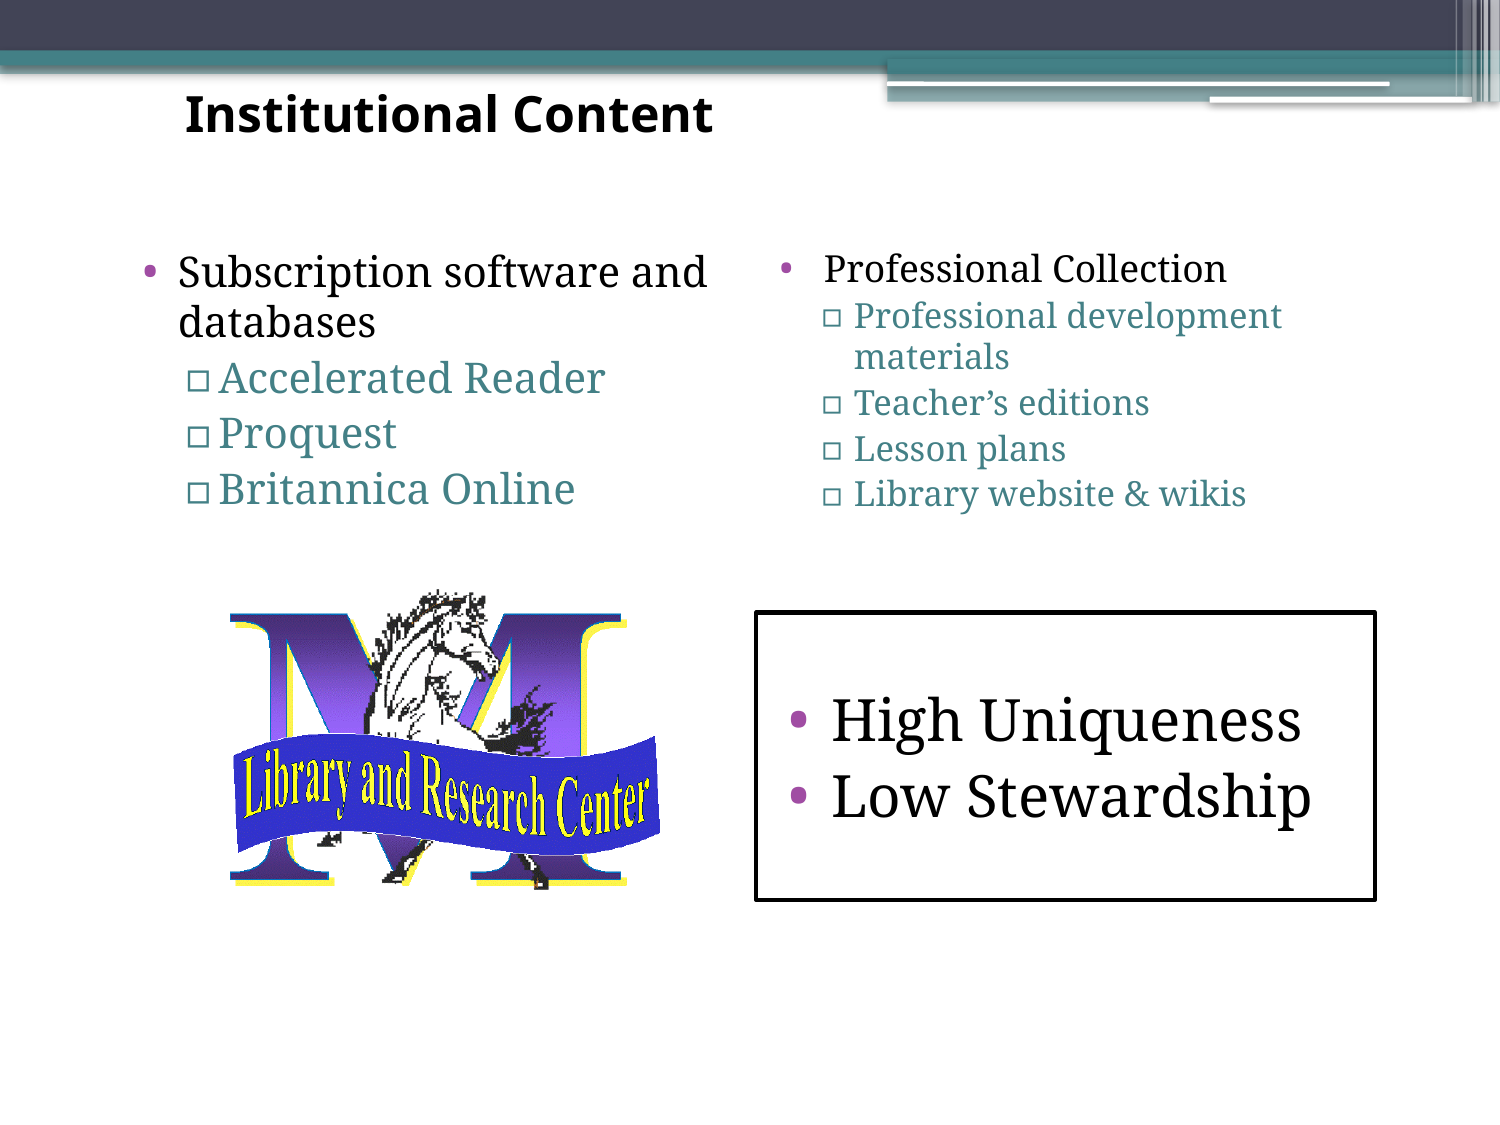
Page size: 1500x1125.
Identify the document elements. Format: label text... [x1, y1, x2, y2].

list High Uniqueness Low Stewardship [756, 612, 1375, 900]
picture [224, 587, 663, 896]
text_box Institutional Content [0, 74, 900, 150]
list Subscription software and databases Accelerated Reader Proquest Britannica Online [112, 237, 732, 525]
list Professional Collection Professional development materials Teacher’s editions Lesson plans Library website & wikis [750, 237, 1369, 525]
